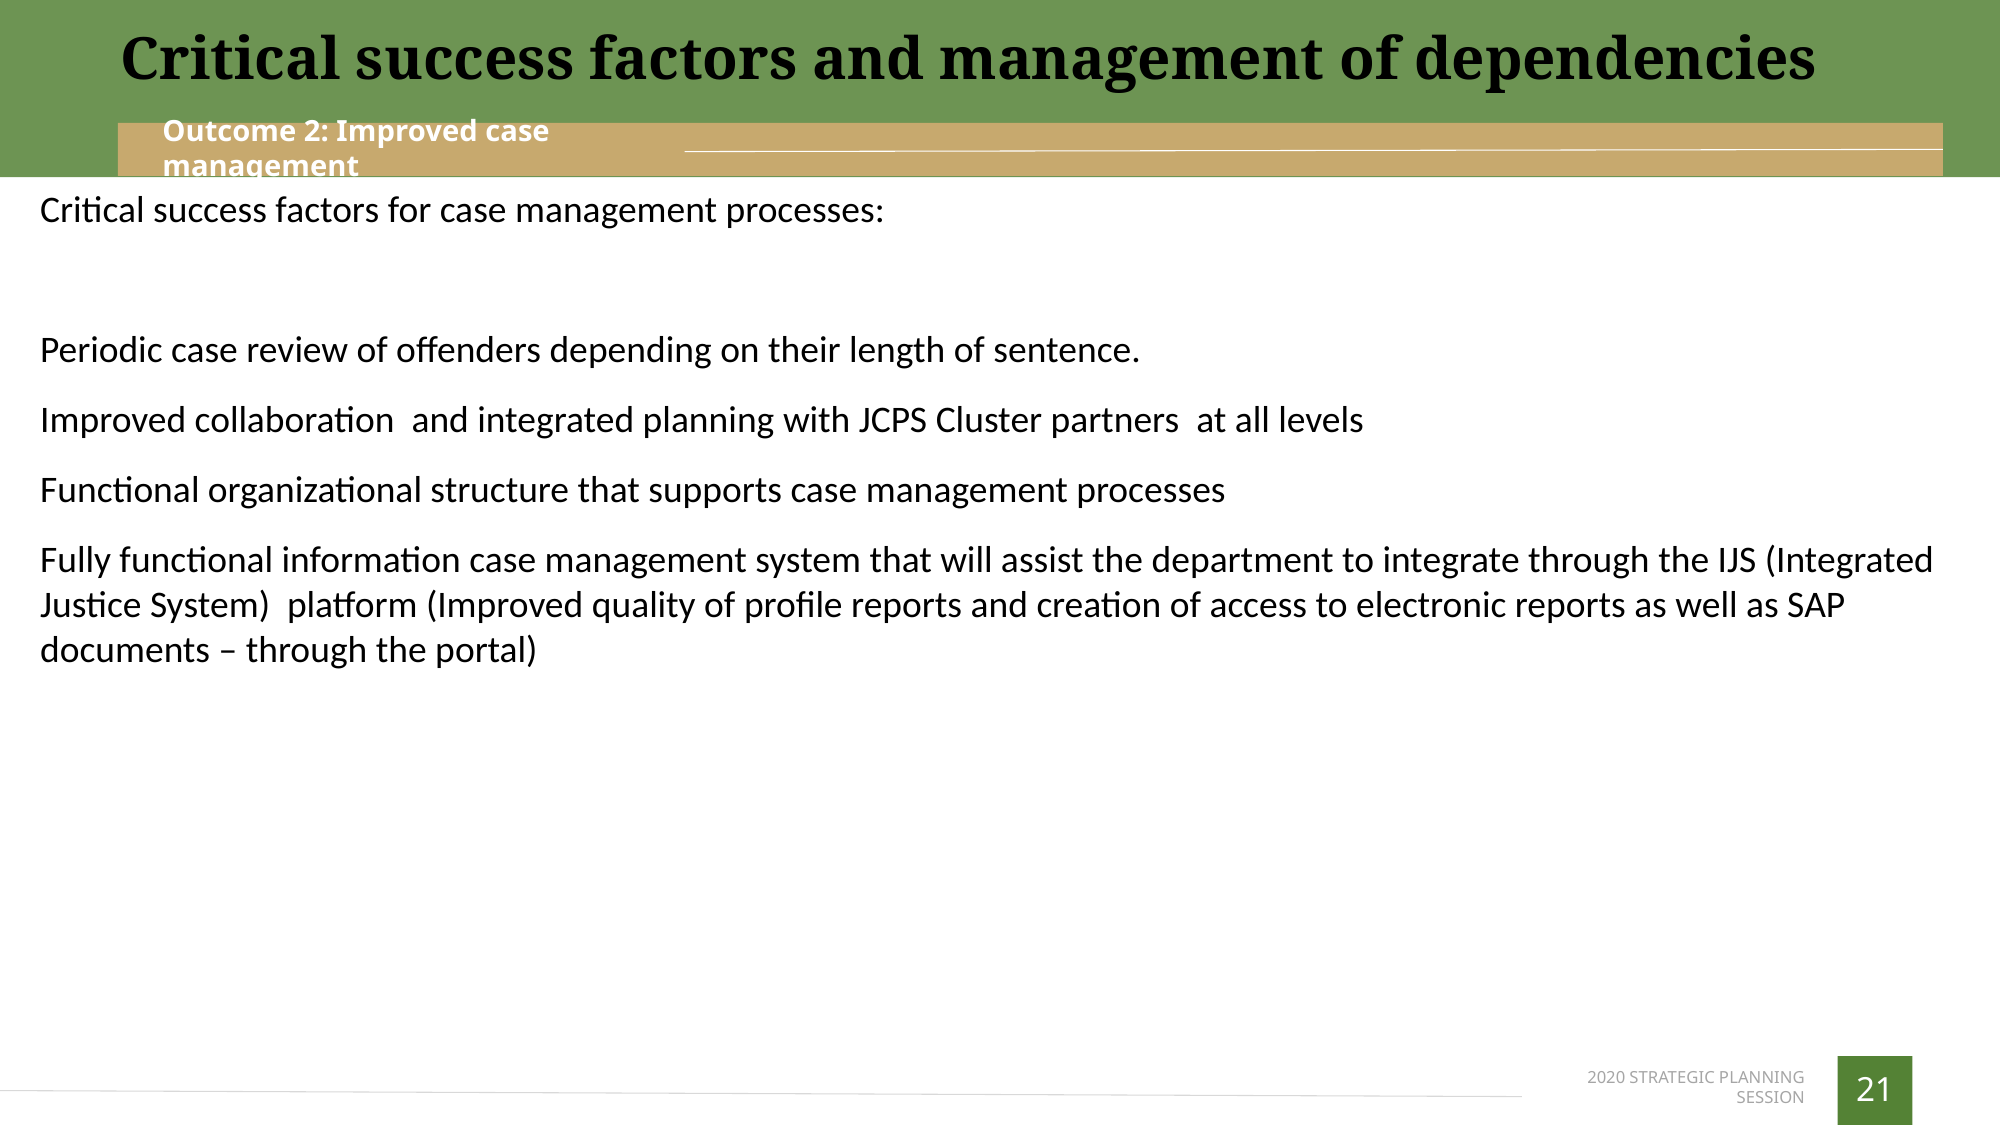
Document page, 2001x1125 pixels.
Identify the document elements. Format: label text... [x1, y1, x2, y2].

text_box Critical success factors for case management processes: Periodic case review of offenders depending on their length of sentence. Improved collaboration and integrated planning with JCPS Cluster partners at all levels Functional organizational structure that supports case management processes Fully functional information case management system that will assist the department to integrate through the IJS (Integrated Justice System) platform (Improved quality of profile reports and creation of access to electronic reports as well as SAP documents – through the portal) [25, 177, 1963, 678]
title Critical success factors and management of dependencies [120, 29, 1855, 118]
text_box Outcome 2: Improved case management [162, 112, 685, 177]
